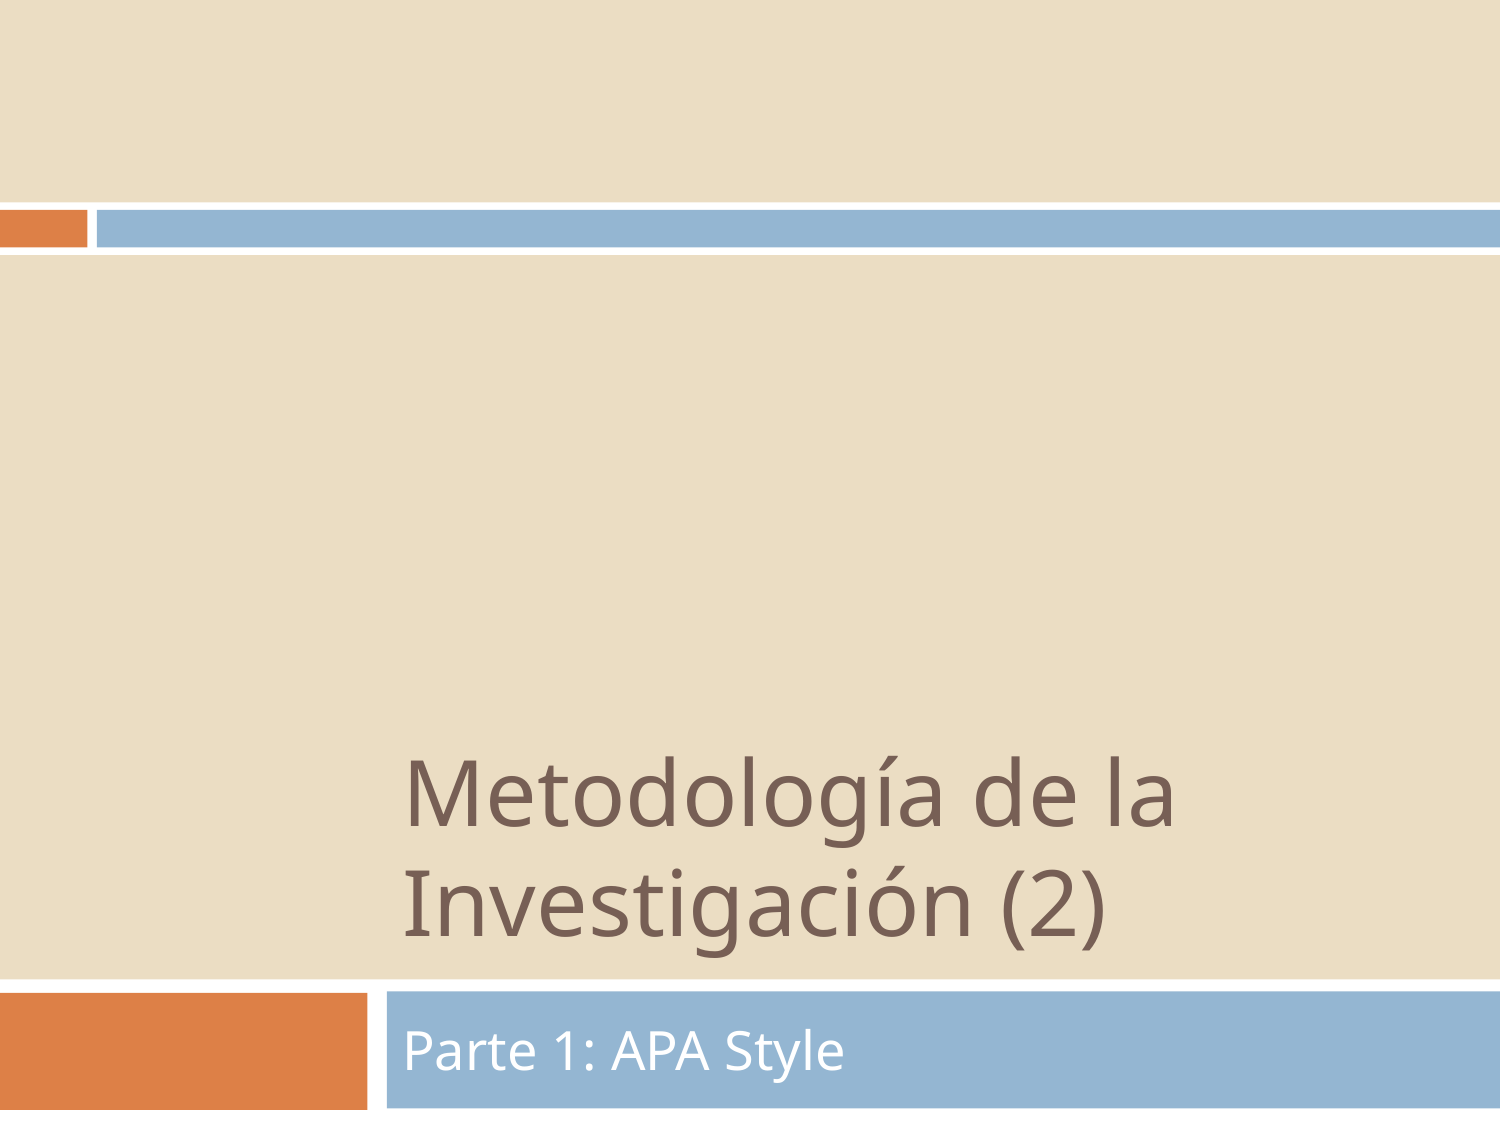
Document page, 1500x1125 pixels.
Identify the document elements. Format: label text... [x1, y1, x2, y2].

text_box Metodología de la Investigación (2) [387, 662, 1450, 963]
text_box Parte 1: APA Style [387, 992, 1488, 1105]
